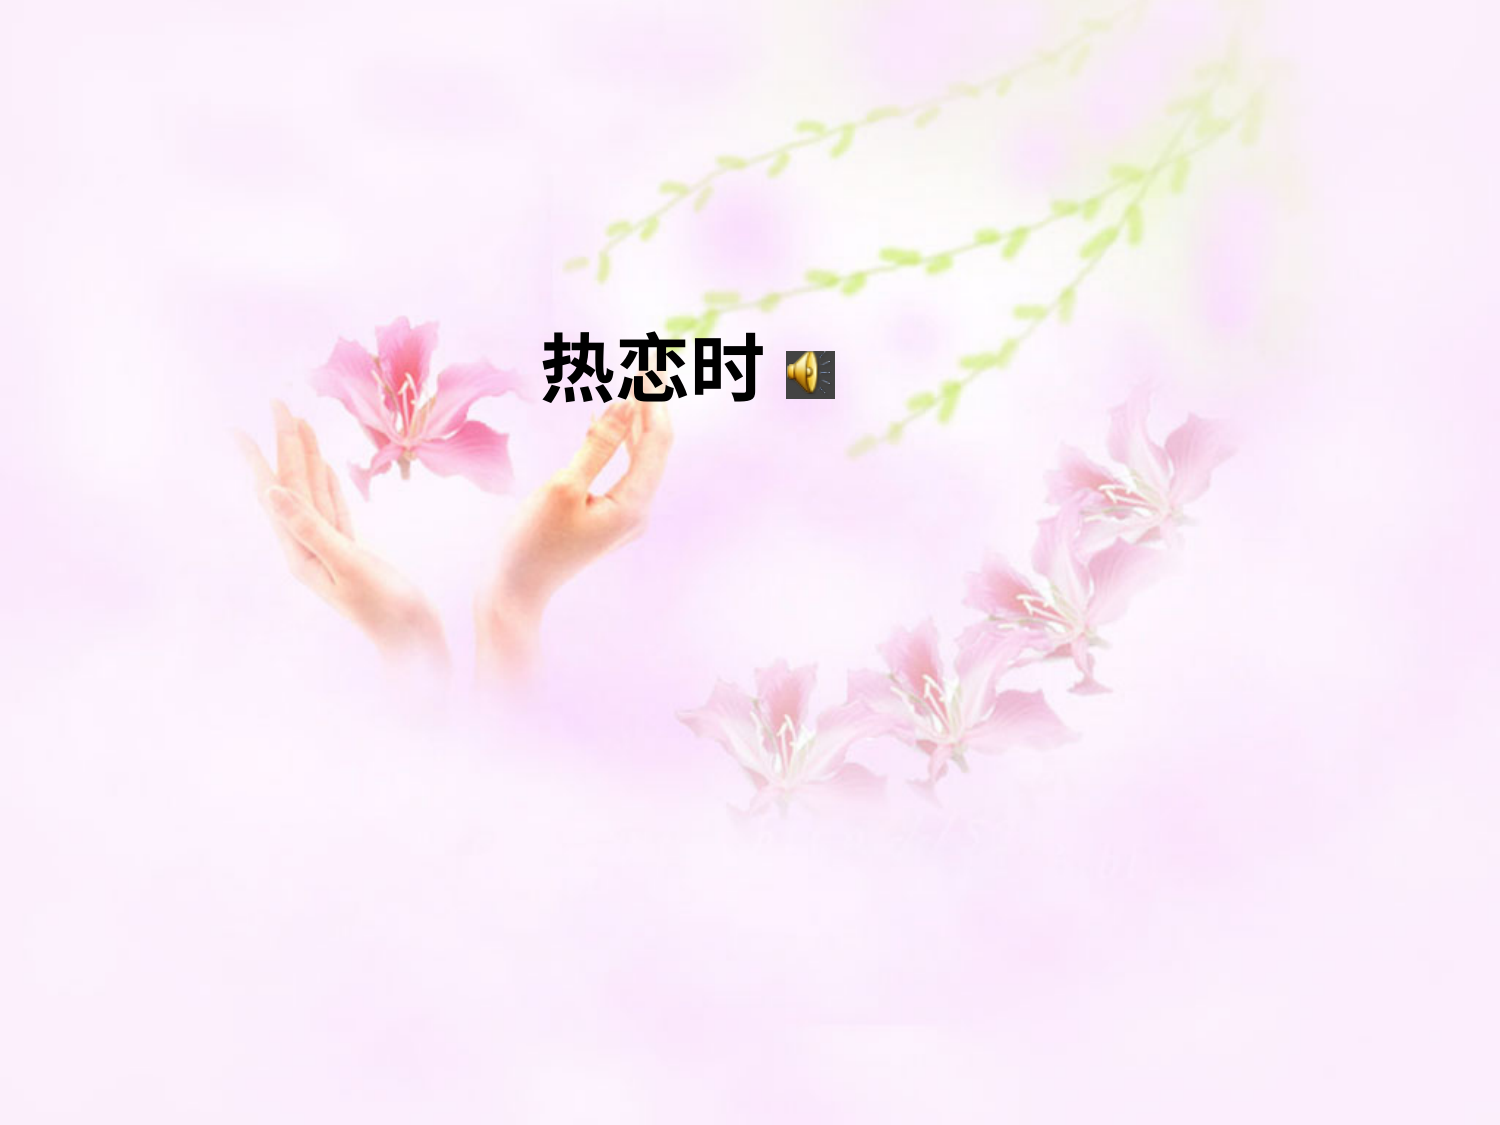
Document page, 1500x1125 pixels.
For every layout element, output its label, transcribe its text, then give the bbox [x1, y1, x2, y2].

picture [0, 0, 1500, 1125]
text_box 热恋时 [525, 314, 868, 419]
